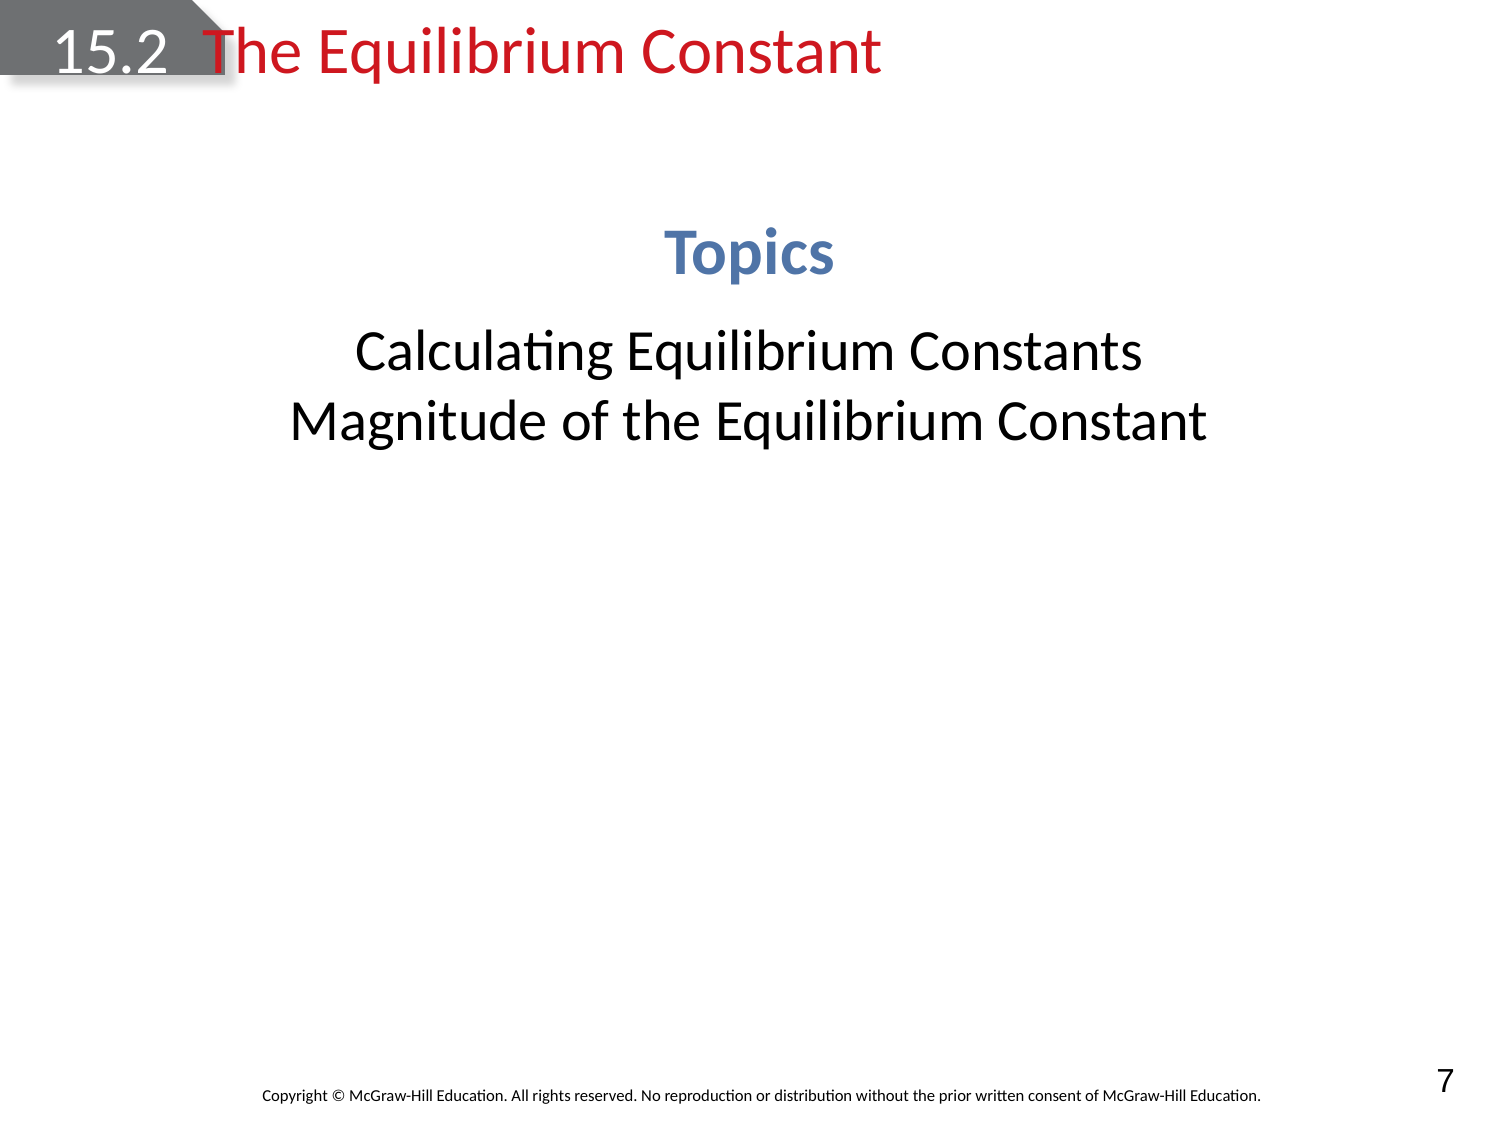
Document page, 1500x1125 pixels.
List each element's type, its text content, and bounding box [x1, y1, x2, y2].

list Calculating Equilibrium Constants Magnitude of the Equilibrium Constant [255, 304, 1243, 530]
list Topics [650, 200, 900, 300]
title 15.2 The Equilibrium Constant [0, 0, 1500, 75]
